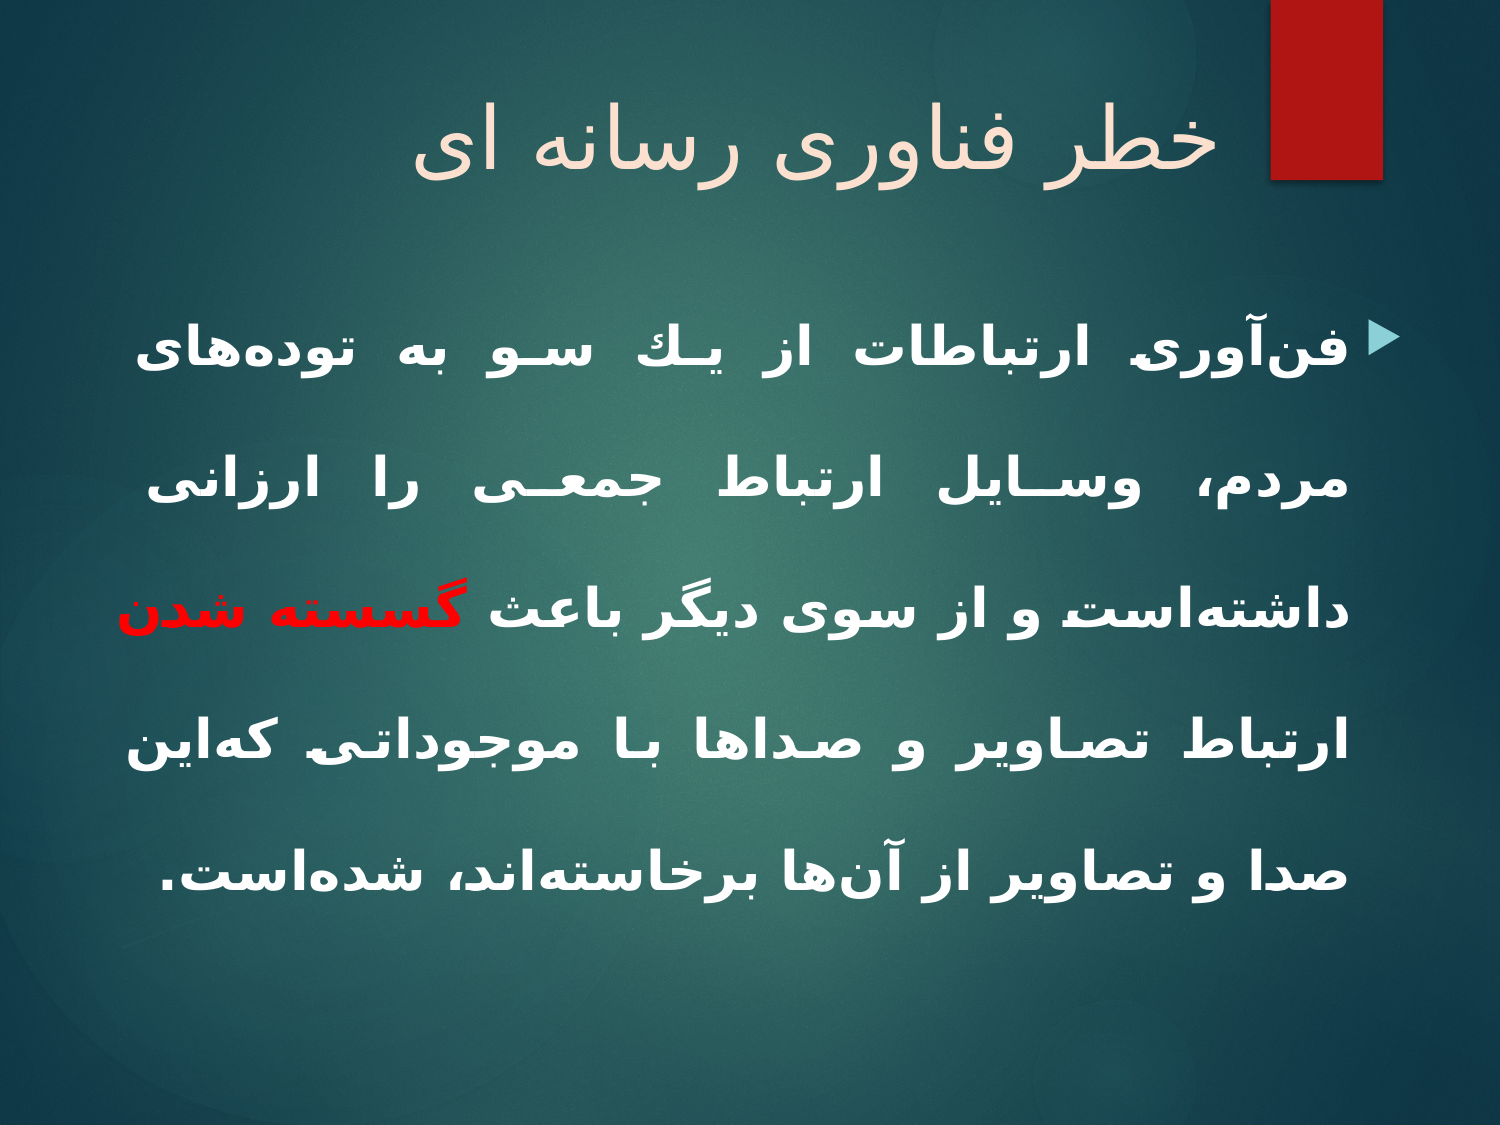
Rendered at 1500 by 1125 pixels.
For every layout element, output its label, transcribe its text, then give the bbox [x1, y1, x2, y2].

title خطر فناوری رسانه ای [79, 74, 1237, 304]
list فن‌آوری ارتباطات از یك سو به توده‌های مردم، وسایل ارتباط جمعی را ارزانی داشته‌است و از سوی دیگر باعث گسسته شدن ارتباط تصاویر و صداها با موجوداتی كه‌این صدا و تصاویر از آن‌ها برخاسته‌اند، شده‌است. [99, 237, 1413, 1025]
